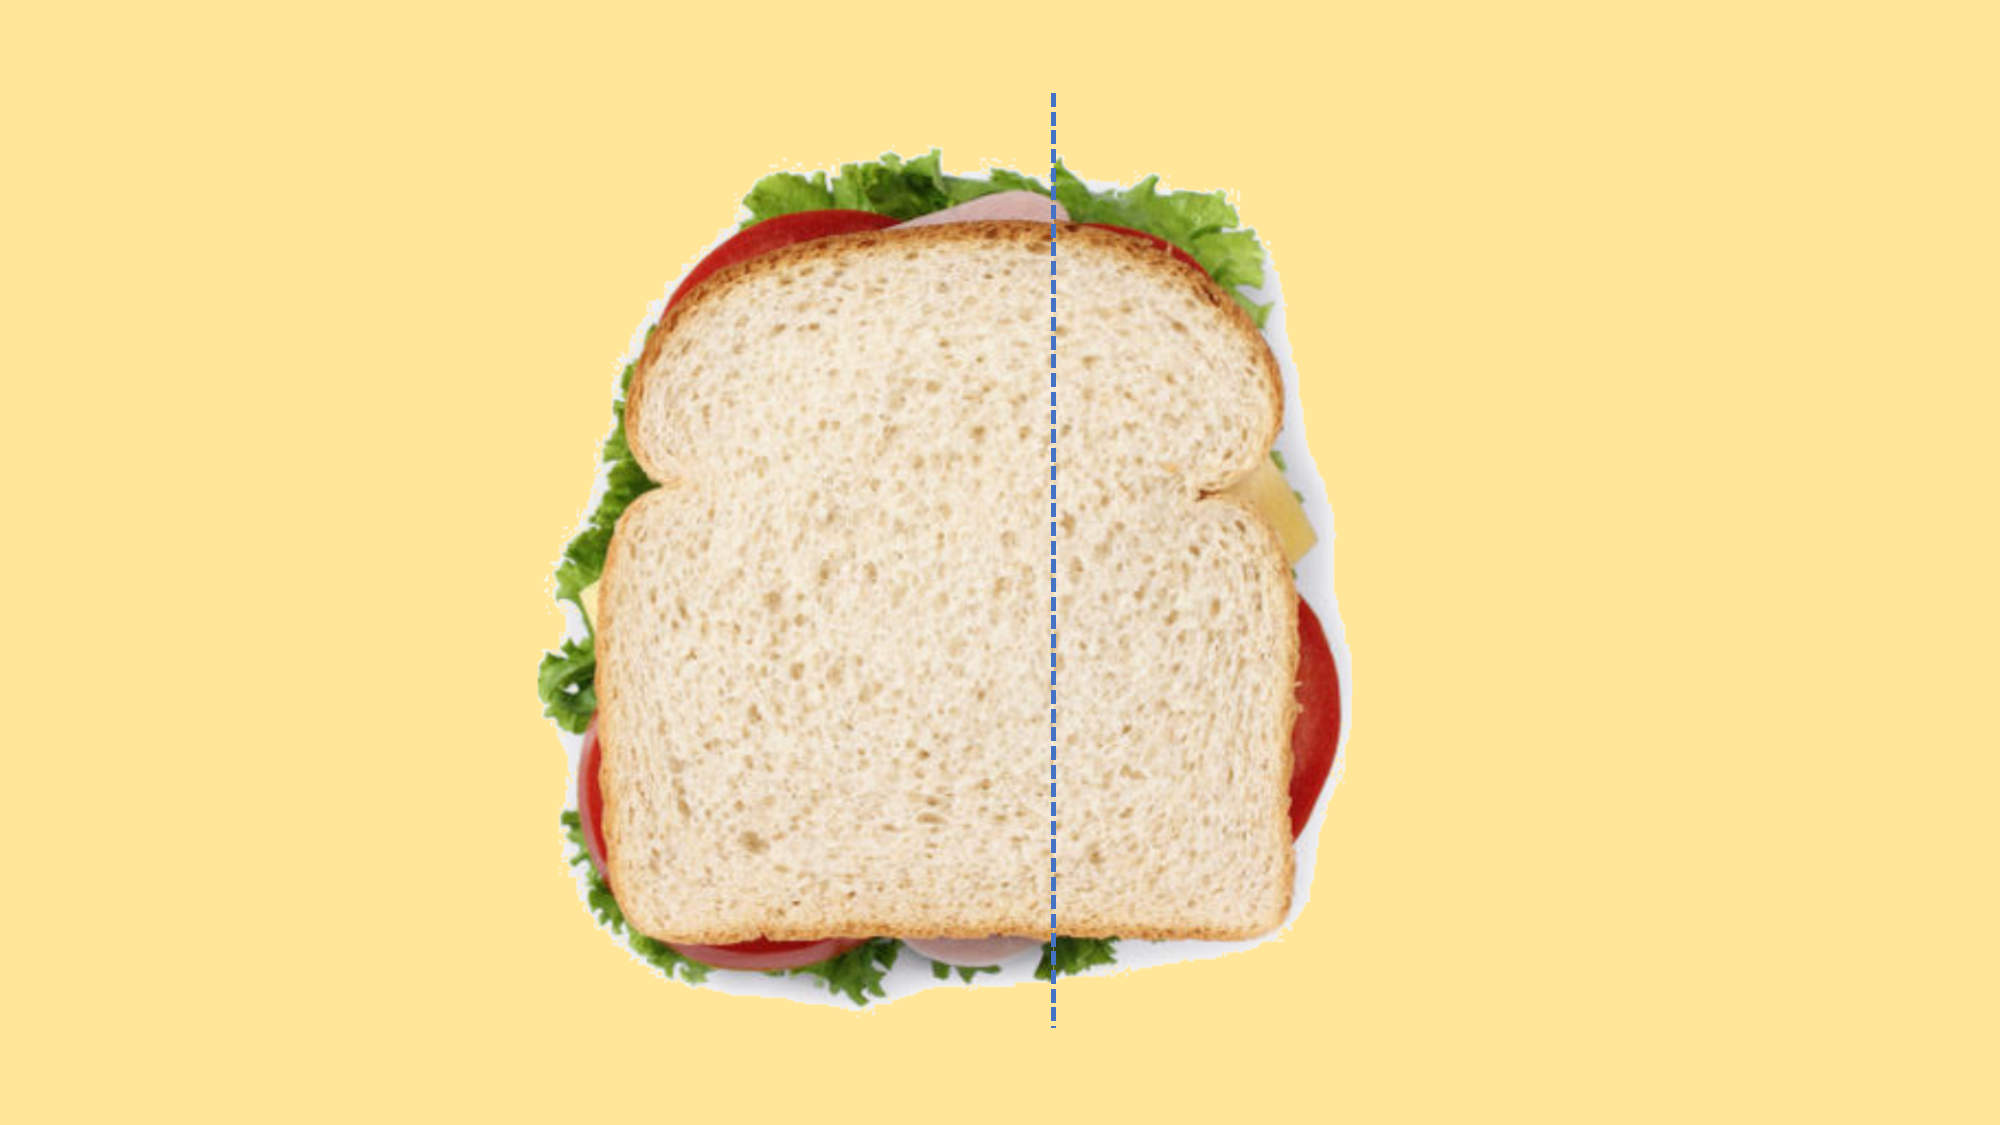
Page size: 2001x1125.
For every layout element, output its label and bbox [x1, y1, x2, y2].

picture [348, 138, 1640, 1034]
